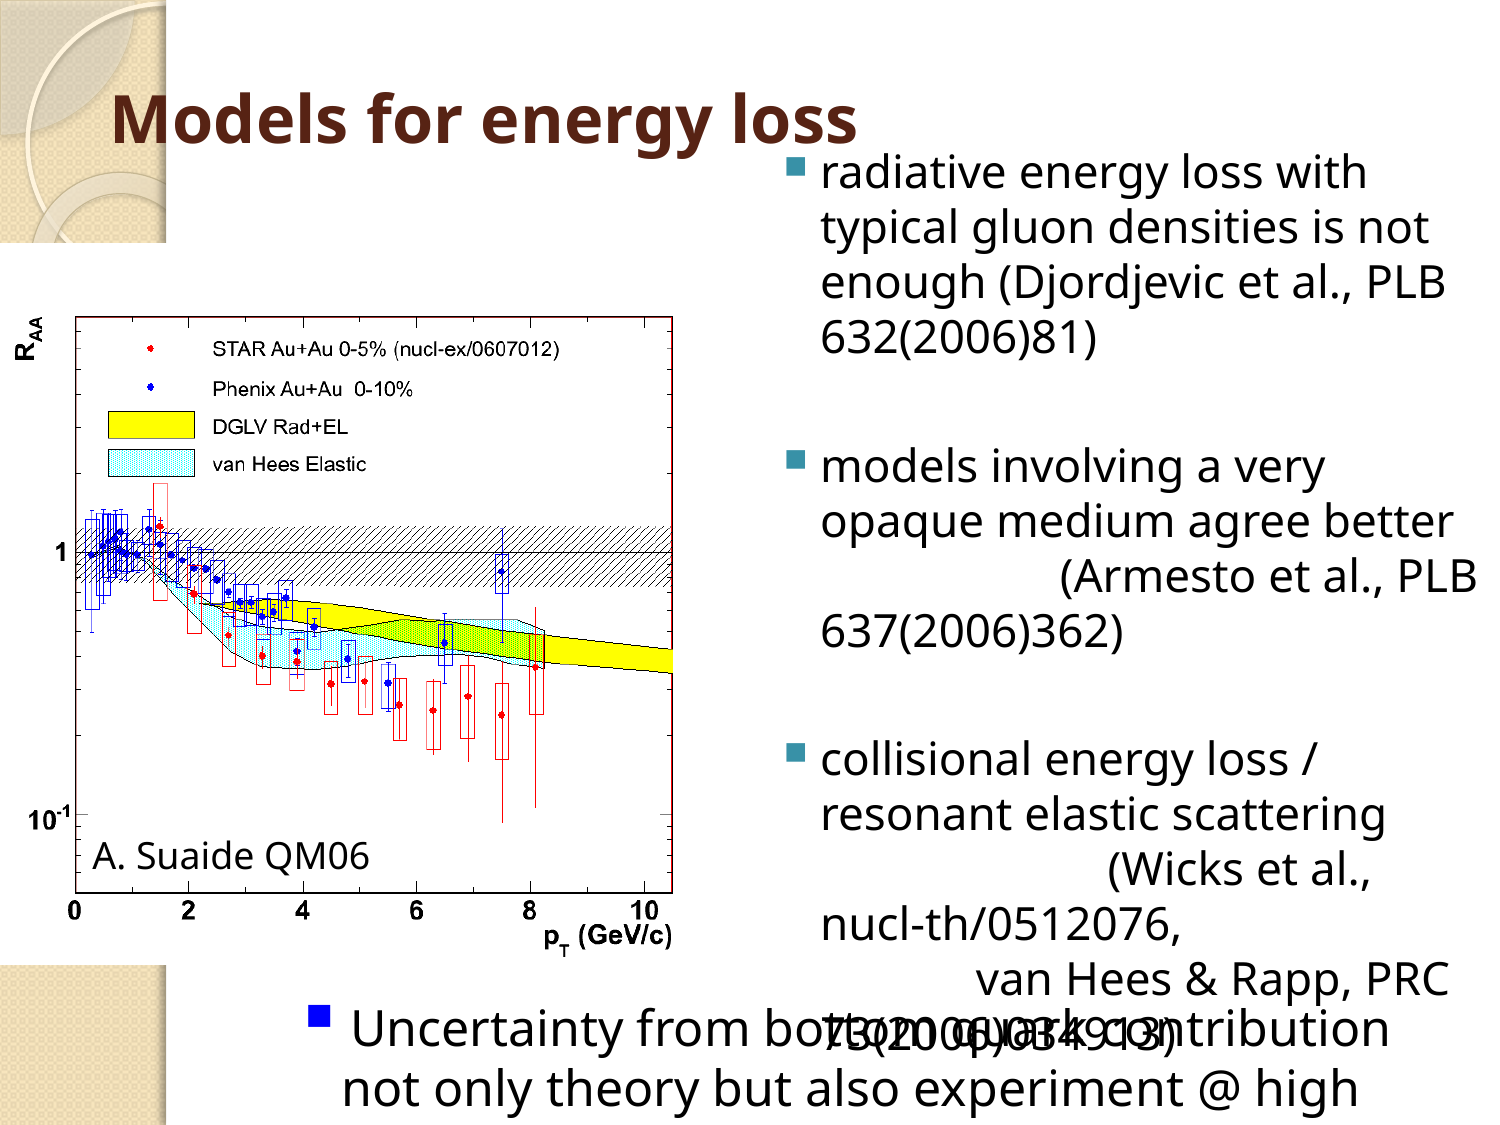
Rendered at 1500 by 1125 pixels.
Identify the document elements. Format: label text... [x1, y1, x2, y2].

text_box Uncertainty from bottom quark contribution not only theory but also experiment @ high pT [287, 988, 1438, 1125]
picture [0, 243, 747, 966]
title Models for energy loss [95, 60, 906, 173]
text_box radiative energy loss with typical gluon densities is not enough (Djordjevic et al., PLB 632(2006)81) models involving a very opaque medium agree better (Armesto et al., PLB 637(2006)362) collisional energy loss / resonant elastic scattering (Wicks et al., nucl-th/0512076, van Hees & Rapp, PRC 73(2006)034913) [692, 71, 1500, 662]
